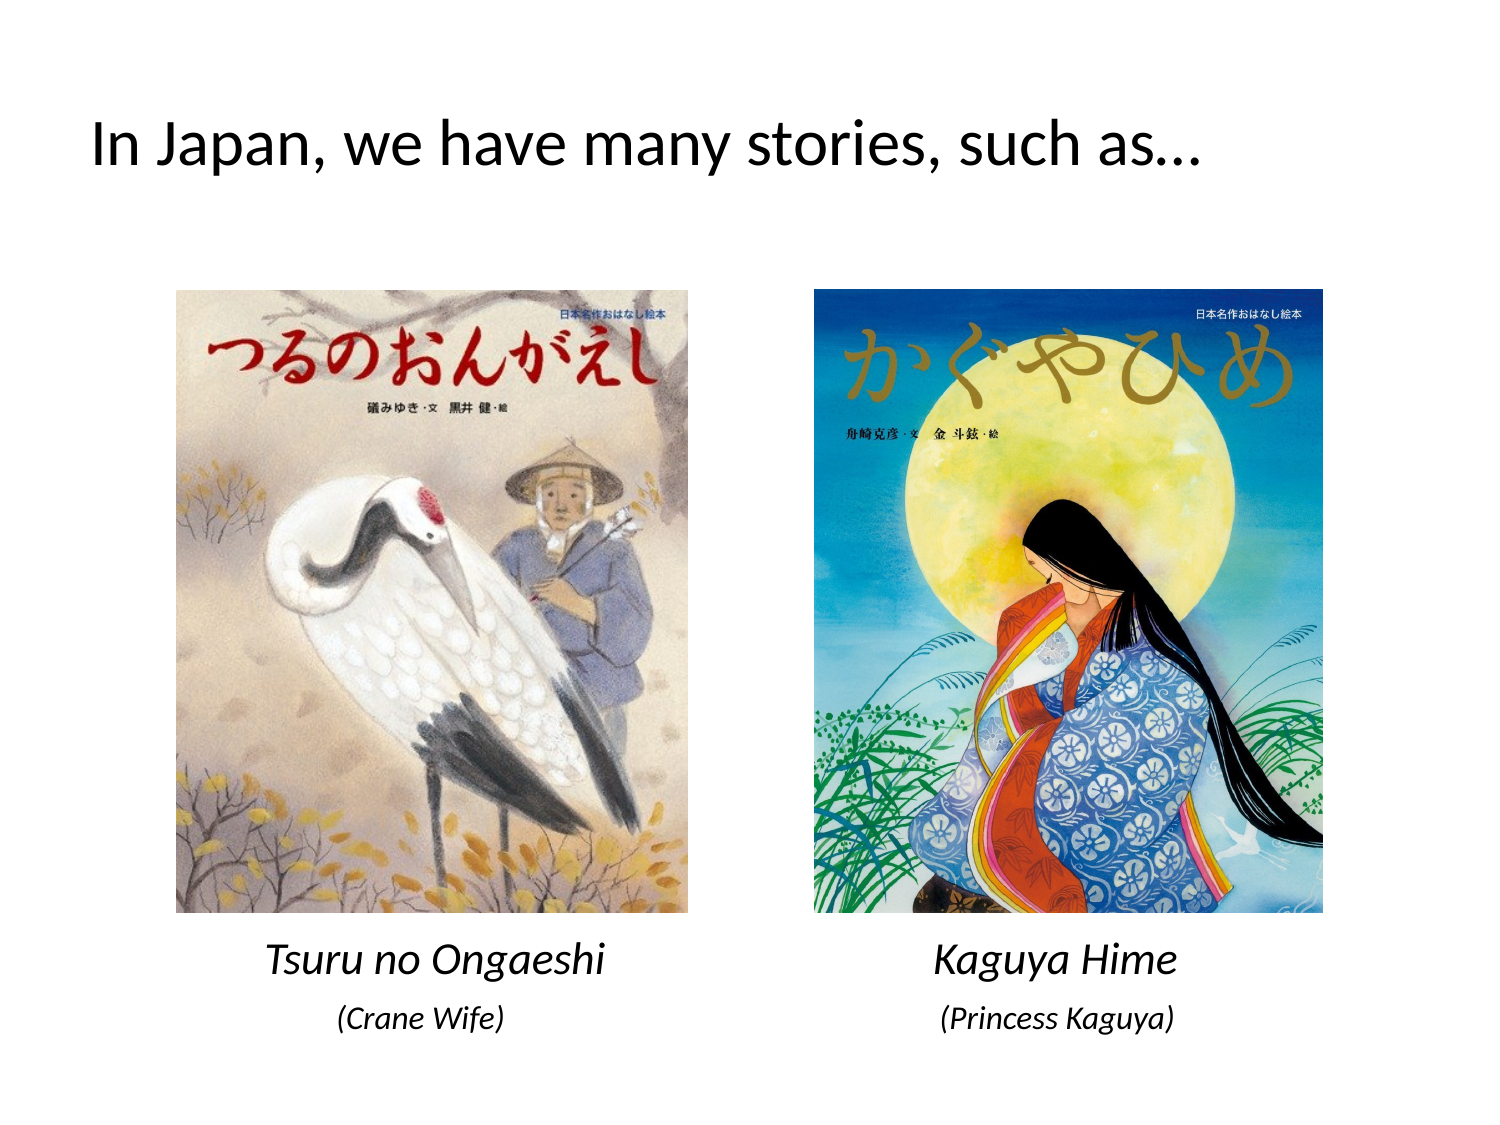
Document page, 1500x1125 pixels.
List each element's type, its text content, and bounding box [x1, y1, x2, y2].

picture [814, 289, 1323, 913]
picture [889, 431, 896, 439]
picture [875, 433, 885, 440]
list Tsuru no Ongaeshi Kaguya Hime (Crane Wife) (Princess Kaguya) [75, 262, 1425, 1093]
picture [175, 289, 689, 913]
picture [848, 428, 871, 438]
title In Japan, we have many stories, such as… [75, 45, 1425, 233]
